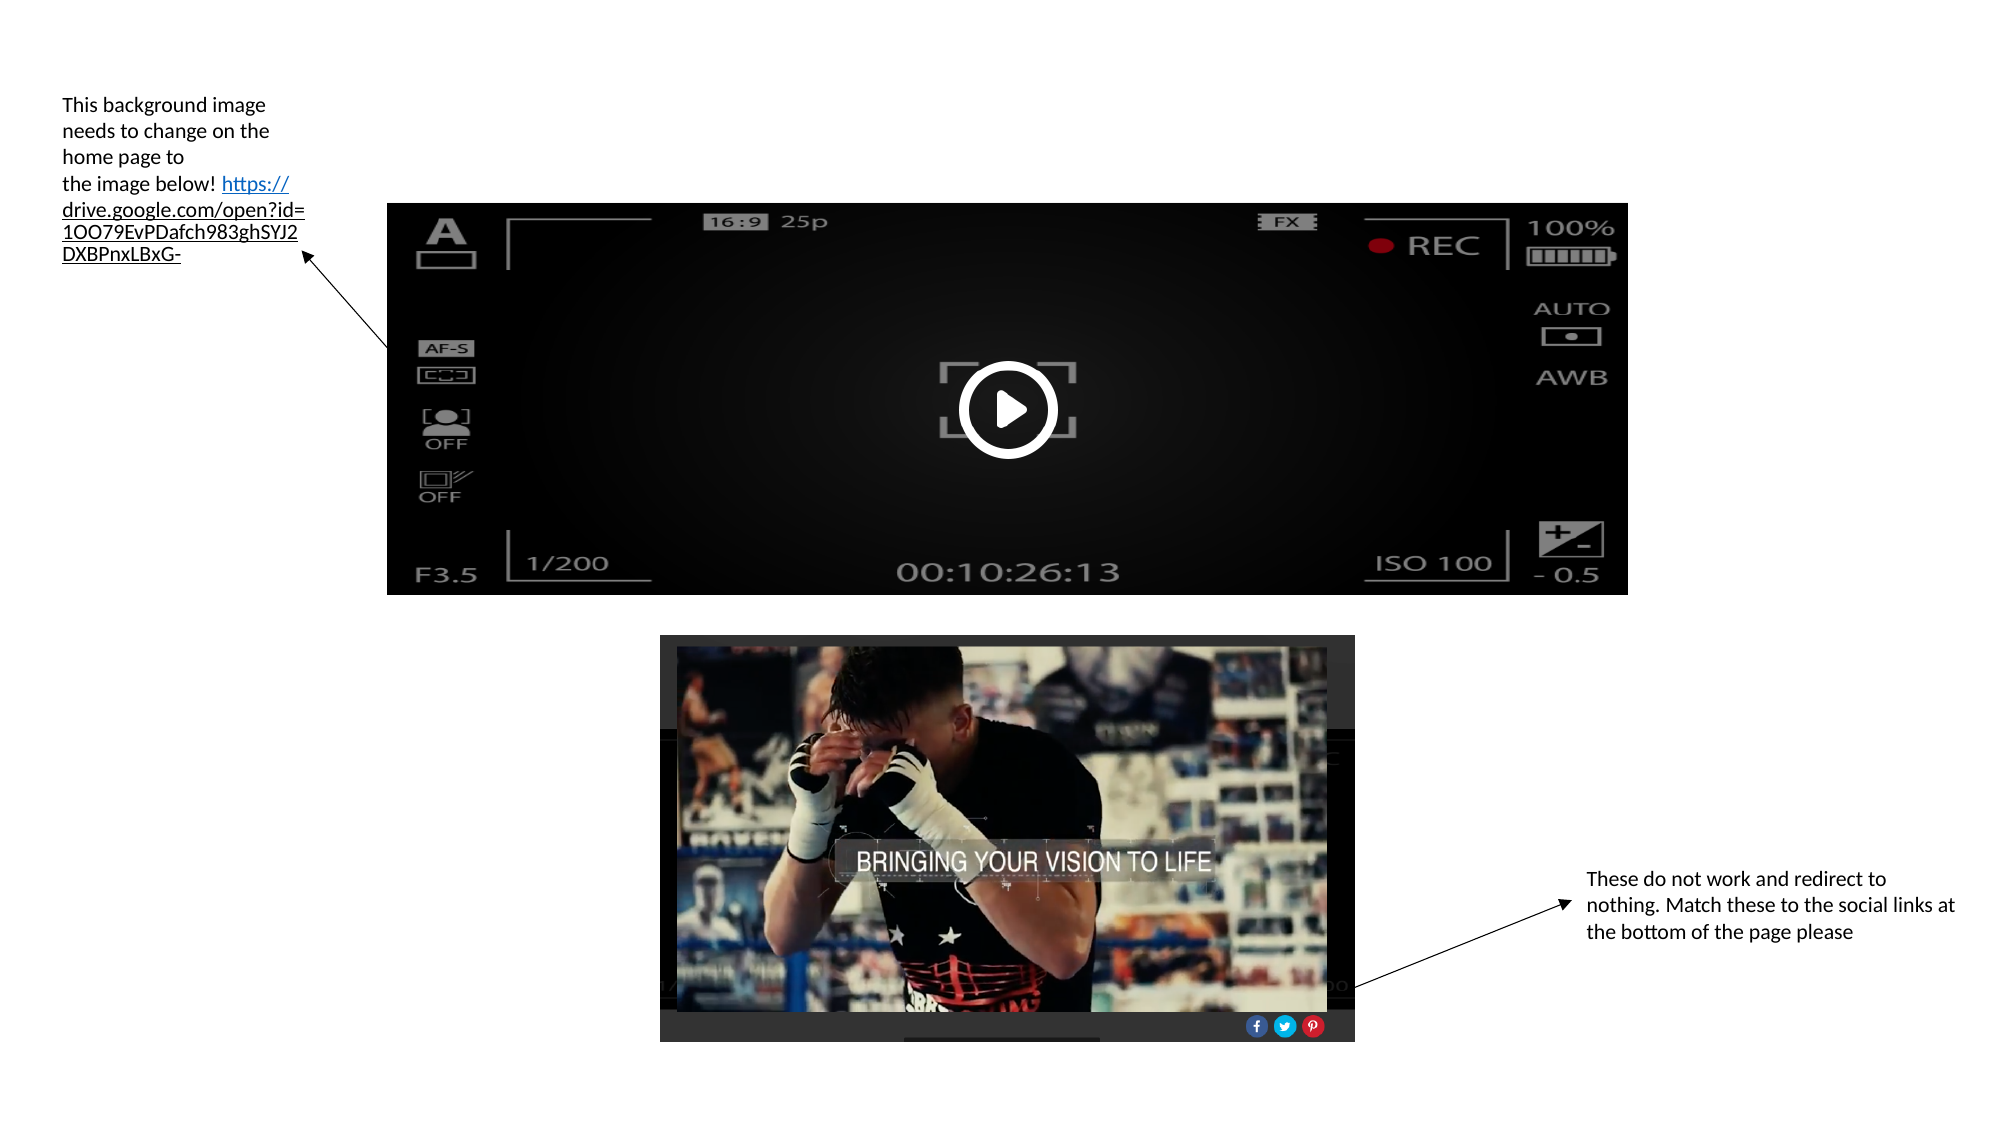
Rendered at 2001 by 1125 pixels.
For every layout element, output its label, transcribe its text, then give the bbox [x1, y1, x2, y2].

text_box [1338, 900, 1572, 994]
text_box These do not work and redirect to nothing. Match these to the social links at the bottom of the page please [1571, 857, 1974, 951]
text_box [301, 250, 411, 375]
text_box This background image needs to change on the home page to the image below! https://drive.google.com/open?id=1OO79EvPDafch983ghSYJ2DXBPnxLBxG- [47, 83, 325, 256]
picture [387, 202, 1628, 595]
picture [660, 635, 1355, 1042]
